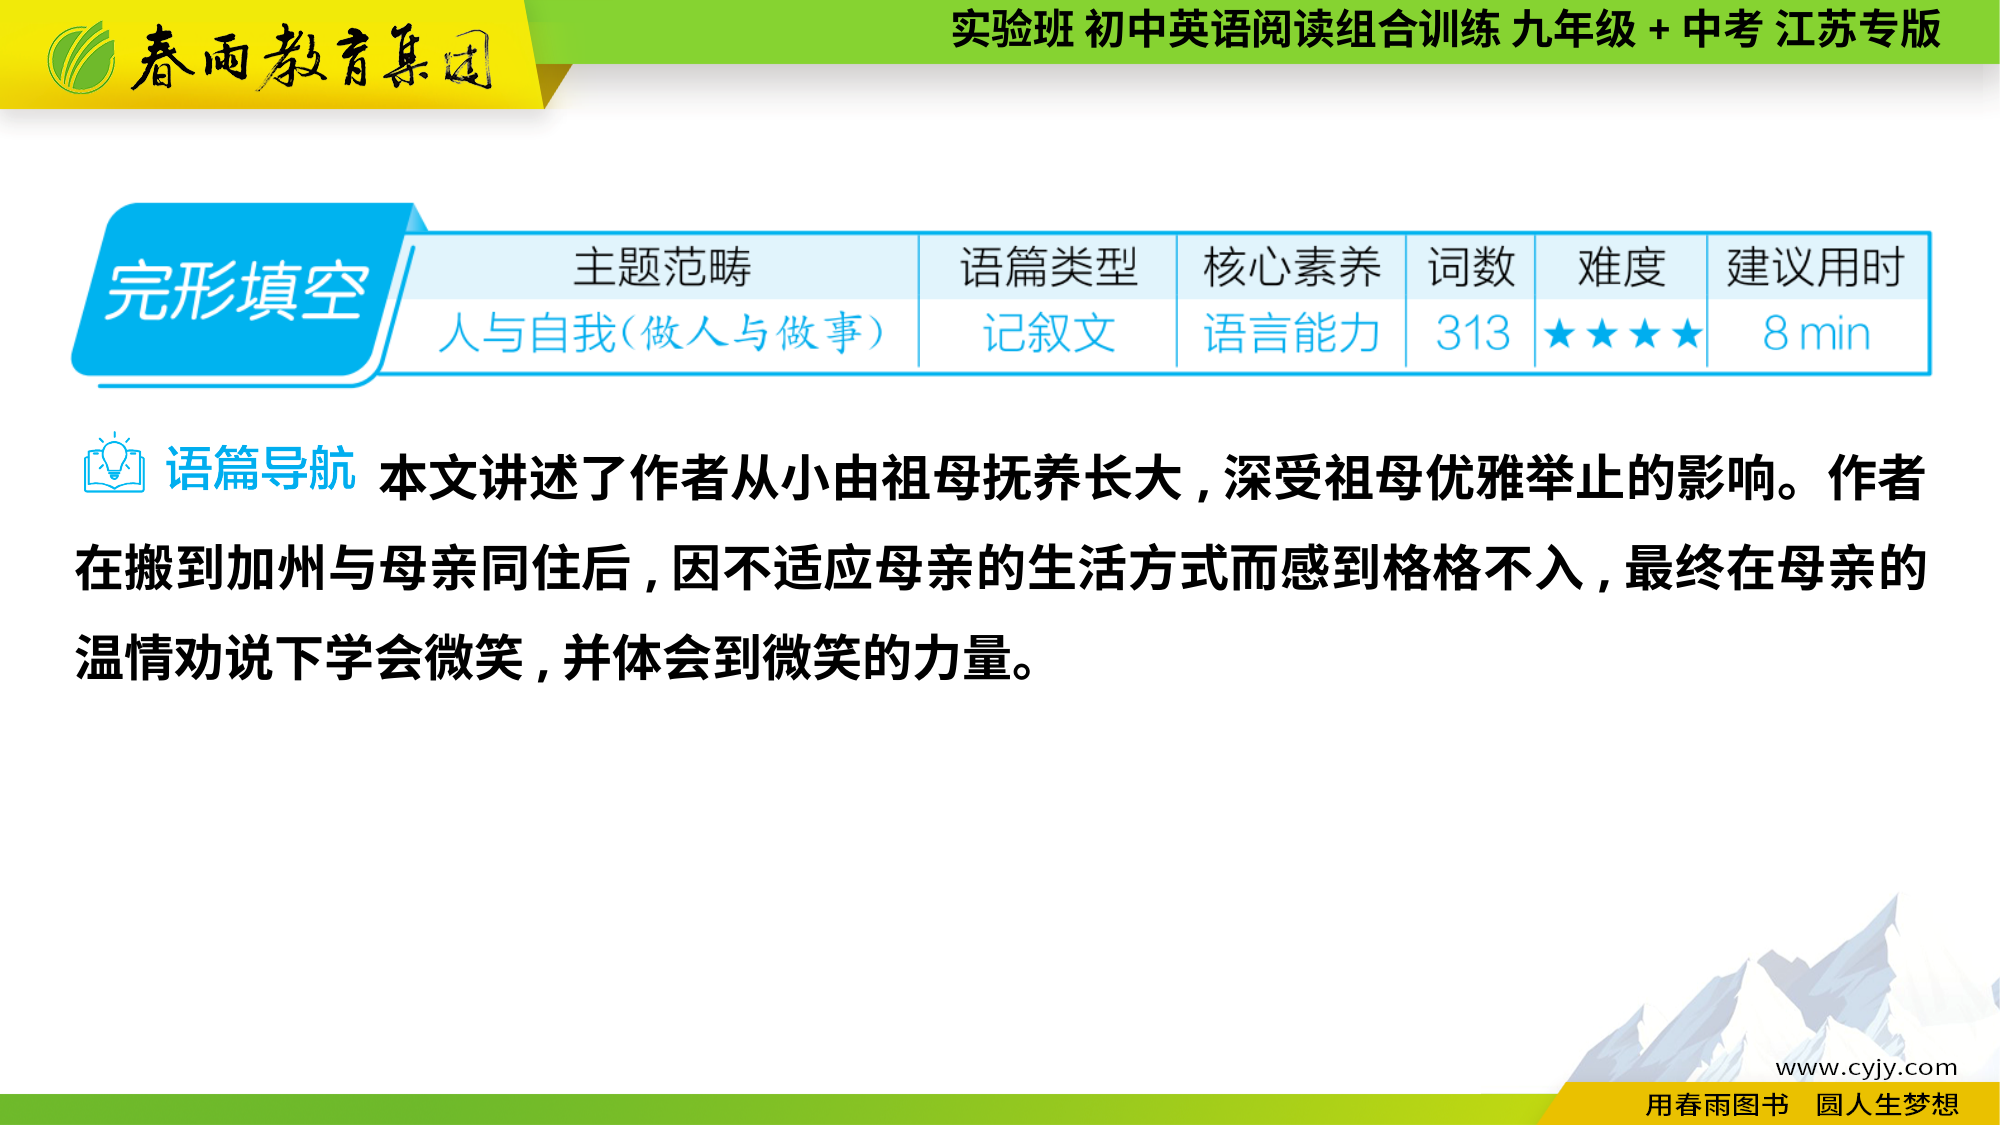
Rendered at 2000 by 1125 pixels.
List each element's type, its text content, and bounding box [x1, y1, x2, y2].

list 本文讲述了作者从小由祖母抚养长大,深受祖母优雅举止的影响。作者在搬到加州与母亲同住后,因不适应母亲的生活方式而感到格格不入,最终在母亲的温情劝说下学会微笑,并体会到微笑的力量。 [59, 409, 1944, 686]
picture [0, 0, 2000, 1125]
